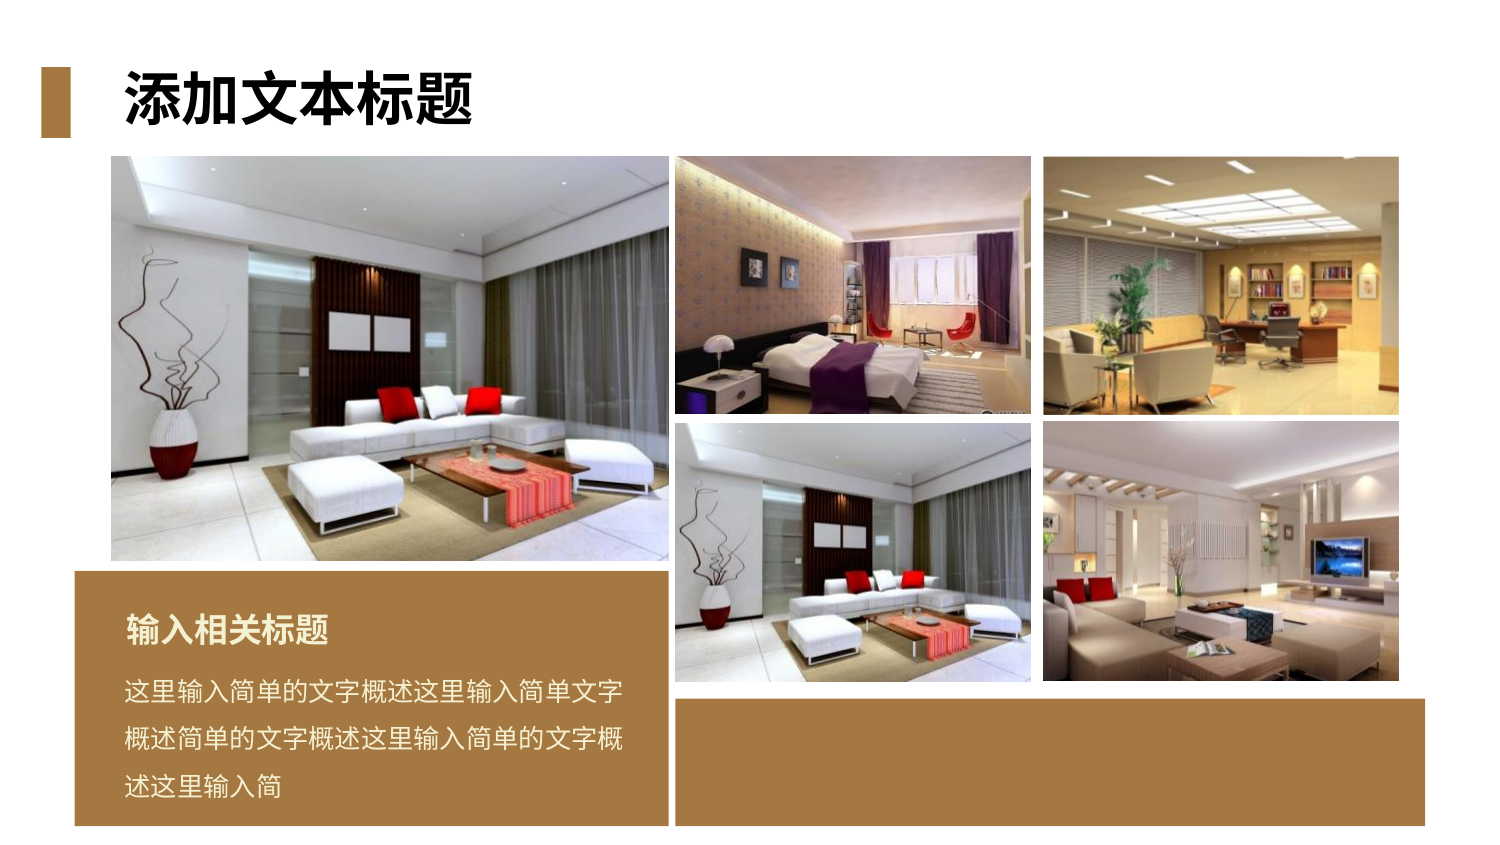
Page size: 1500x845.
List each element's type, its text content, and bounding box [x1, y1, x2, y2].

picture [1043, 107, 1399, 681]
picture [675, 156, 1031, 415]
text_box [674, 697, 1426, 827]
picture [111, 156, 669, 561]
text_box 输入相关标题 [112, 601, 411, 657]
text_box [74, 570, 670, 827]
text_box 这里输入简单的文字概述这里输入简单文字概述简单的文字概述这里输入简单的文字概述这里输入简 [109, 652, 655, 809]
picture [675, 423, 1031, 682]
text_box 添加文本标题 [108, 54, 633, 140]
